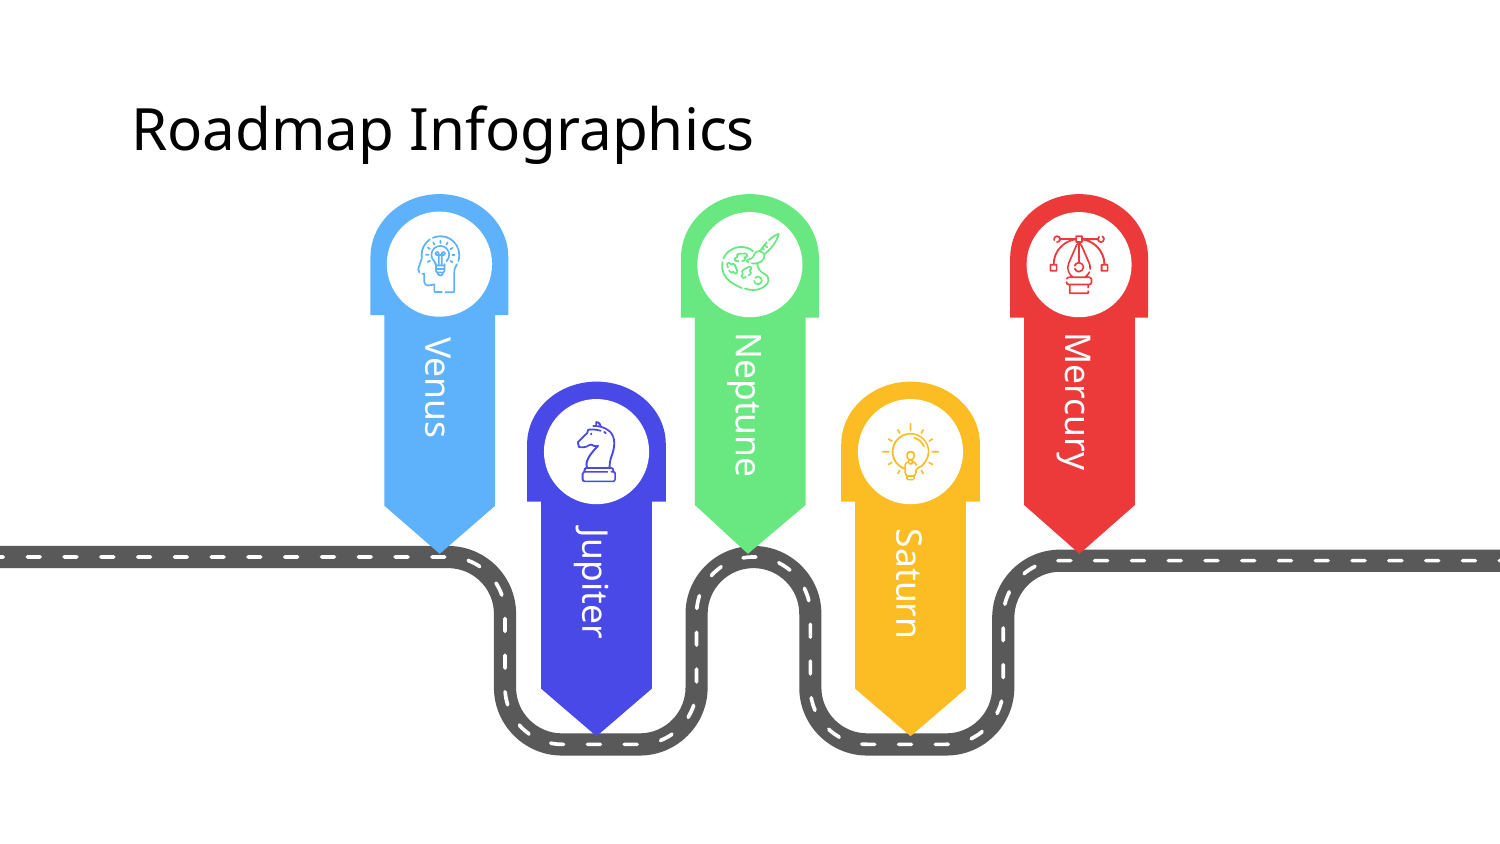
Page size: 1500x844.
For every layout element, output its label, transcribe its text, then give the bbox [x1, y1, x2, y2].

text_box [802, 586, 811, 603]
text_box [1022, 564, 1037, 576]
text_box [1239, 558, 1257, 563]
text_box [827, 727, 835, 737]
text_box [686, 703, 696, 719]
title Roadmap Infographics [116, 88, 1384, 167]
text_box [694, 593, 702, 611]
text_box [356, 555, 368, 559]
text_box [62, 555, 79, 559]
text_box [135, 555, 153, 559]
text_box [494, 581, 504, 597]
text_box [246, 555, 263, 559]
text_box [319, 555, 337, 559]
text_box [809, 696, 817, 712]
text_box [1423, 558, 1441, 563]
text_box [503, 690, 510, 707]
text_box [1001, 626, 1006, 643]
text_box [25, 555, 42, 559]
text_box [694, 630, 699, 647]
text_box [1460, 558, 1478, 563]
text_box [995, 699, 1004, 716]
text_box [1350, 558, 1367, 563]
text_box [777, 562, 792, 572]
text_box [172, 555, 190, 559]
text_box [710, 565, 723, 578]
text_box [1003, 590, 1011, 606]
text_box [503, 616, 507, 634]
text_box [680, 193, 820, 555]
text_box [282, 555, 300, 559]
text_box [1203, 558, 1220, 563]
text_box [1166, 558, 1183, 563]
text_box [1009, 193, 1149, 555]
text_box [503, 653, 507, 670]
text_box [370, 193, 509, 555]
text_box [467, 562, 482, 569]
text_box [1001, 662, 1006, 680]
text_box [1276, 558, 1294, 563]
text_box [1313, 558, 1331, 563]
text_box [0, 545, 1500, 756]
text_box [808, 659, 813, 676]
text_box [808, 622, 813, 640]
text_box [209, 555, 226, 559]
text_box [694, 667, 699, 684]
text_box [1387, 558, 1404, 563]
text_box [99, 555, 116, 559]
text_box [526, 381, 667, 737]
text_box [840, 381, 981, 737]
